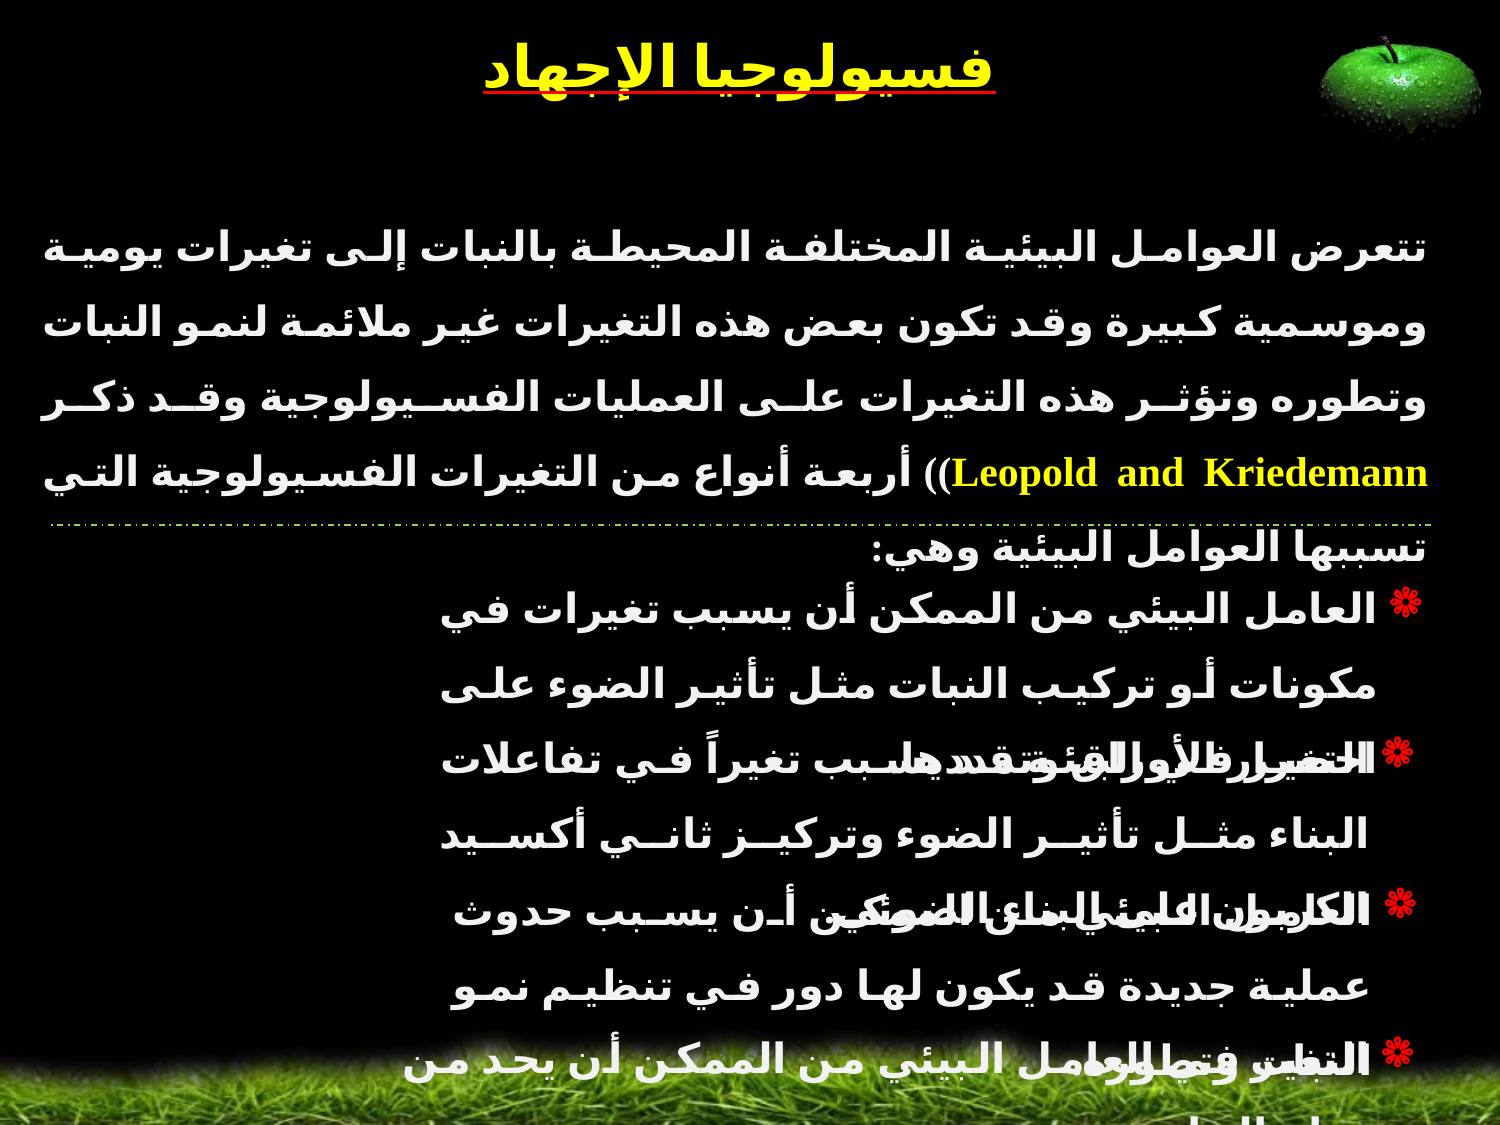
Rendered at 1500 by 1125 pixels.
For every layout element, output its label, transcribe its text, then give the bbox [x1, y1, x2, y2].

text_box فسيولوجيا الإجهاد [467, 21, 1011, 107]
picture [0, 0, 1500, 1125]
text_box التغير في البيئة قد يسبب تغيراً في تفاعلات البناء مثل تأثير الضوء وتركيز ثاني أكسيد الكربون على البناء الضوئي. [424, 699, 1432, 940]
text_box تتعرض العوامل البيئية المختلفة المحيطة بالنبات إلى تغيرات يومية وموسمية كبيرة وقد تكون بعض هذه التغيرات غير ملائمة لنمو النبات وتطوره وتؤثر هذه التغيرات على العمليات الفسيولوجية وقد ذكر Leopold and Kriedemann)) أربعة أنواع من التغيرات الفسيولوجية التي تسببها العوامل البيئية وهي: [27, 187, 1444, 578]
text_box التغير في العامل البيئي من الممكن أن يحد من نجاح النبات وتوزيعه. [387, 999, 1432, 1125]
text_box العامل البيئي من الممكن أن يسبب تغيرات في مكونات أو تركيب النبات مثل تأثير الضوء على اخضرار الأوراق وتمددها. [424, 549, 1440, 790]
text_box العامل البيئي من الممكن أن يسبب حدوث عملية جديدة قد يكون لها دور في تنظيم نمو النبات وتطوره. [437, 851, 1435, 1092]
